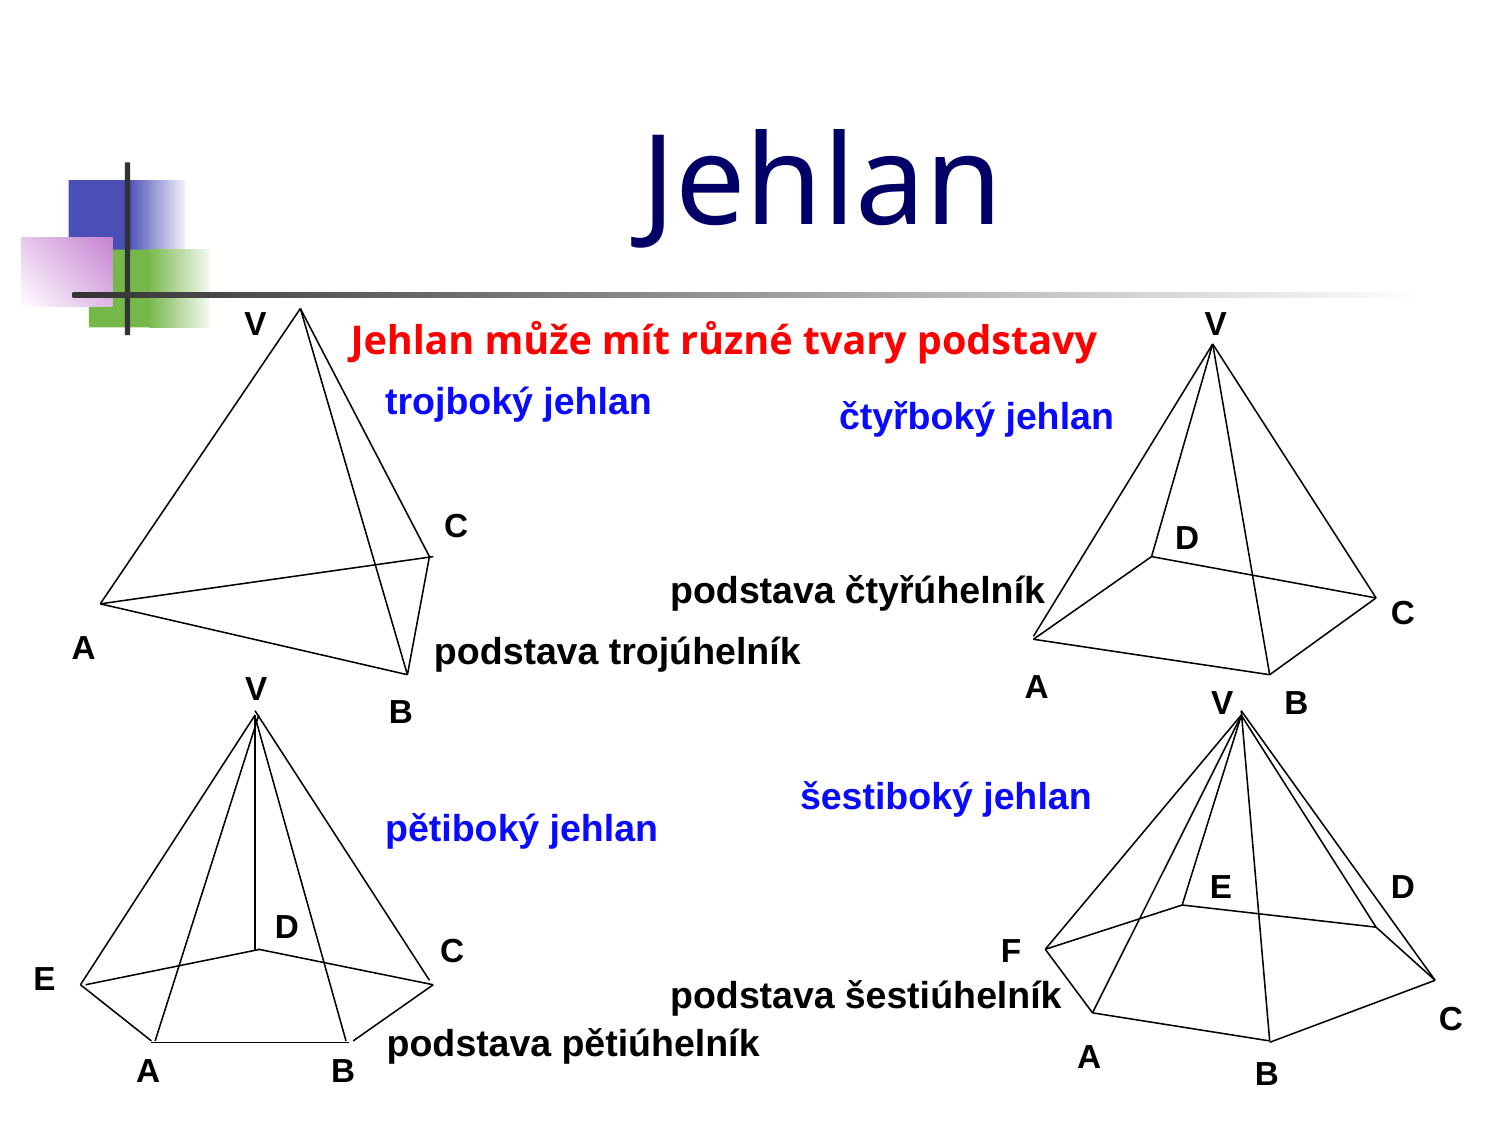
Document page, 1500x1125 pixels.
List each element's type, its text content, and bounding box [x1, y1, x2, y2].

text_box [1151, 343, 1209, 557]
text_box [1276, 990, 1436, 1043]
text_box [1033, 639, 1270, 675]
text_box podstava šestiúhelník [655, 964, 1087, 1024]
text_box podstava pětiúhelník [371, 1011, 815, 1072]
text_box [100, 556, 434, 605]
text_box podstava čtyřúhelník [655, 558, 1027, 619]
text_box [1275, 605, 1377, 675]
text_box A [1009, 657, 1069, 713]
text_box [1212, 343, 1270, 637]
text_box Jehlan [144, 54, 1500, 295]
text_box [80, 992, 149, 1042]
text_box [1092, 715, 1236, 1014]
text_box C [1381, 583, 1435, 639]
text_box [1271, 343, 1377, 599]
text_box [1033, 343, 1207, 637]
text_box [353, 992, 434, 1042]
text_box B [316, 1050, 376, 1097]
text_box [254, 989, 347, 1042]
text_box podstava trojúhelník [433, 619, 821, 680]
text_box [1240, 710, 1270, 1042]
text_box A [56, 619, 95, 674]
text_box V [229, 294, 289, 306]
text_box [100, 308, 297, 554]
text_box trojboký jehlan [436, 369, 690, 430]
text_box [80, 714, 250, 985]
text_box A [121, 1050, 181, 1097]
text_box čtyřboký jehlan [824, 384, 1028, 445]
text_box B [374, 682, 434, 716]
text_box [1045, 956, 1087, 1014]
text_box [1272, 710, 1436, 981]
text_box C [436, 496, 489, 552]
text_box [1045, 714, 1093, 950]
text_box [300, 308, 430, 554]
text_box E [18, 949, 75, 1004]
text_box pětiboký jehlan [434, 796, 690, 857]
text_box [1092, 1021, 1235, 1042]
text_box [100, 611, 402, 675]
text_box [254, 710, 430, 981]
text_box V [230, 683, 290, 712]
text_box C [434, 921, 485, 977]
text_box A [1062, 1028, 1122, 1083]
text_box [154, 993, 249, 1042]
text_box B [1240, 1050, 1300, 1100]
text_box V [1196, 683, 1256, 712]
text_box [407, 611, 430, 675]
text_box Jehlan může mít různé tvary podstavy [431, 307, 1199, 370]
text_box C [1440, 989, 1484, 1045]
text_box B [1269, 682, 1329, 709]
text_box V [1189, 294, 1249, 341]
text_box šestiboký jehlan [785, 765, 1039, 825]
text_box F [986, 921, 1039, 964]
